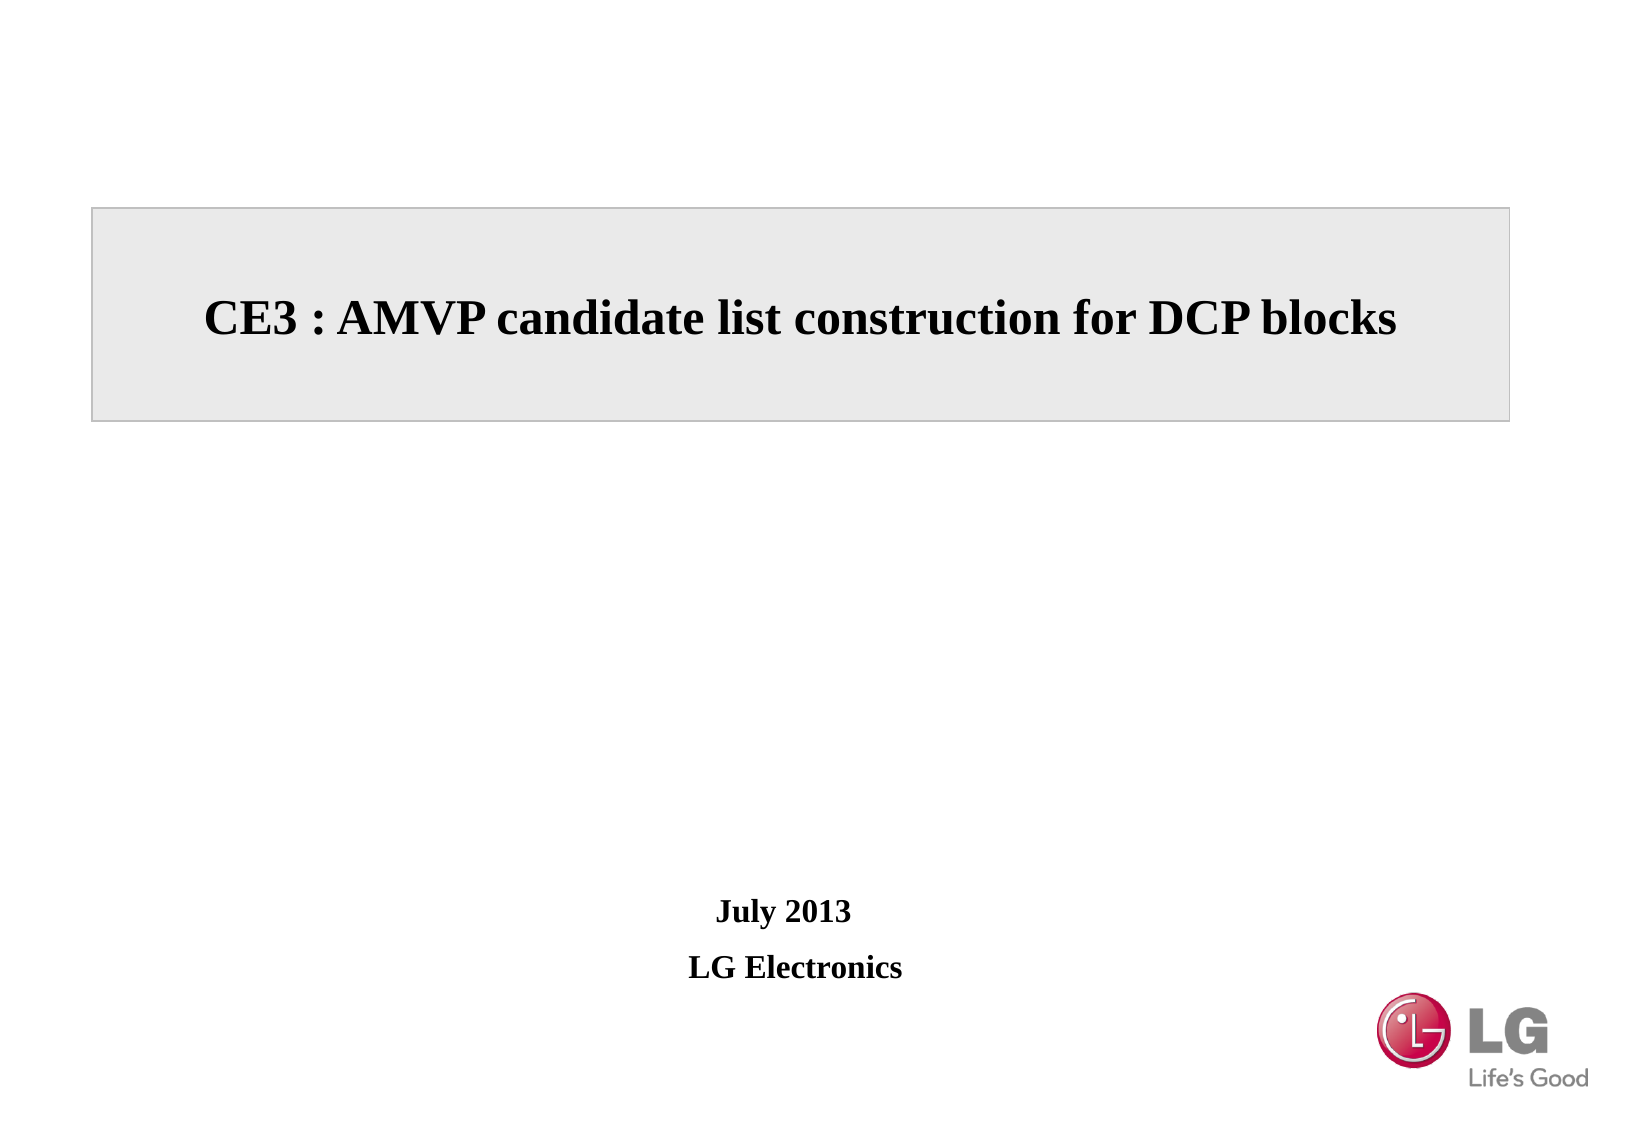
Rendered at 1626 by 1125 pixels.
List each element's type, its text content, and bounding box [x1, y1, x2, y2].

text_box July 2013 [662, 882, 905, 937]
text_box CE3 : AMVP candidate list construction for DCP blocks [91, 208, 1510, 421]
picture [1375, 985, 1588, 1093]
text_box LG Electronics [635, 937, 956, 993]
